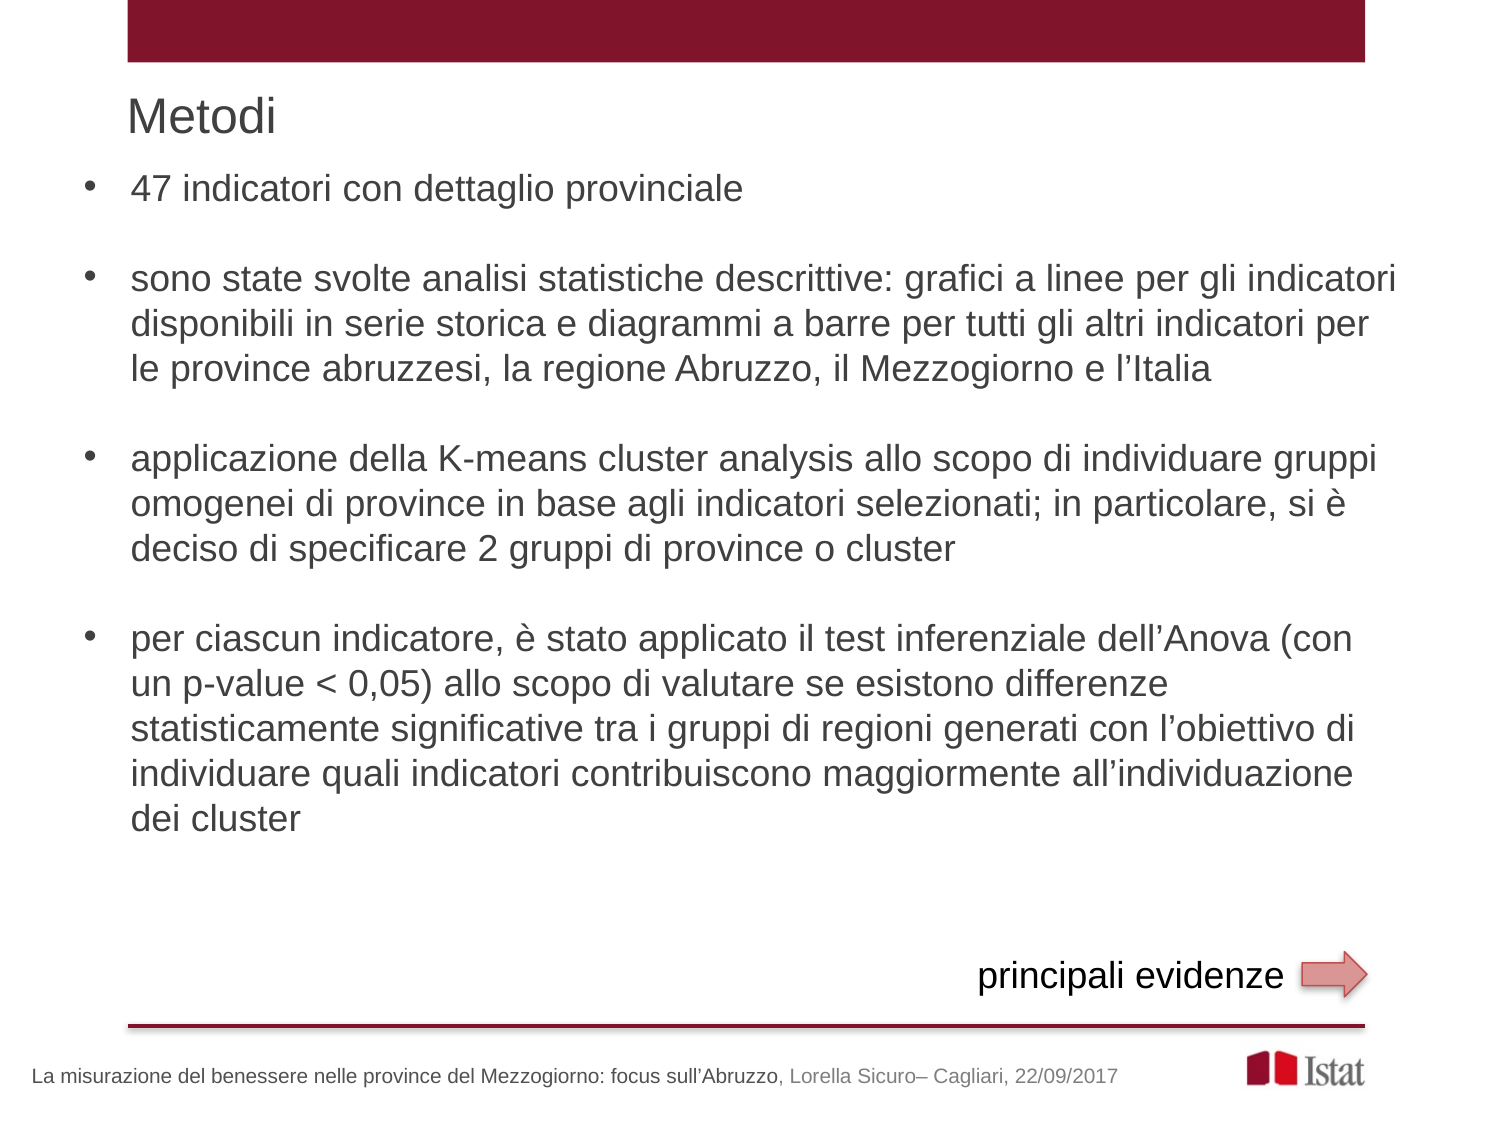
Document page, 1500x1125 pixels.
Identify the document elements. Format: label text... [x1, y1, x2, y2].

text_box principali evidenze [962, 943, 1300, 1004]
text_box [1301, 950, 1368, 998]
text_box 47 indicatori con dettaglio provinciale sono state svolte analisi statistiche descrittive: grafici a linee per gli indicatori disponibili in serie storica e diagrammi a barre per tutti gli altri indicatori per le province abruzzesi, la regione Abruzzo, il Mezzogiorno e l’Italia applicazione della K-means cluster analysis allo scopo di individuare gruppi omogenei di province in base agli indicatori selezionati; in particolare, si è deciso di specificare 2 gruppi di province o cluster per ciascun indicatore, è stato applicato il test inferenziale dell’Anova (con un p-value < 0,05) allo scopo di valutare se esistono differenze statisticamente significative tra i gruppi di regioni generati con l’obiettivo di individuare quali indicatori contribuiscono maggiormente all’individuazione dei cluster [69, 131, 1413, 936]
picture [1239, 1040, 1373, 1097]
text_box La misurazione del benessere nelle province del Mezzogiorno: focus sull’Abruzzo, Lorella Sicuro– Cagliari, 22/09/2017 [16, 1055, 1234, 1096]
text_box Metodi [111, 76, 1349, 152]
